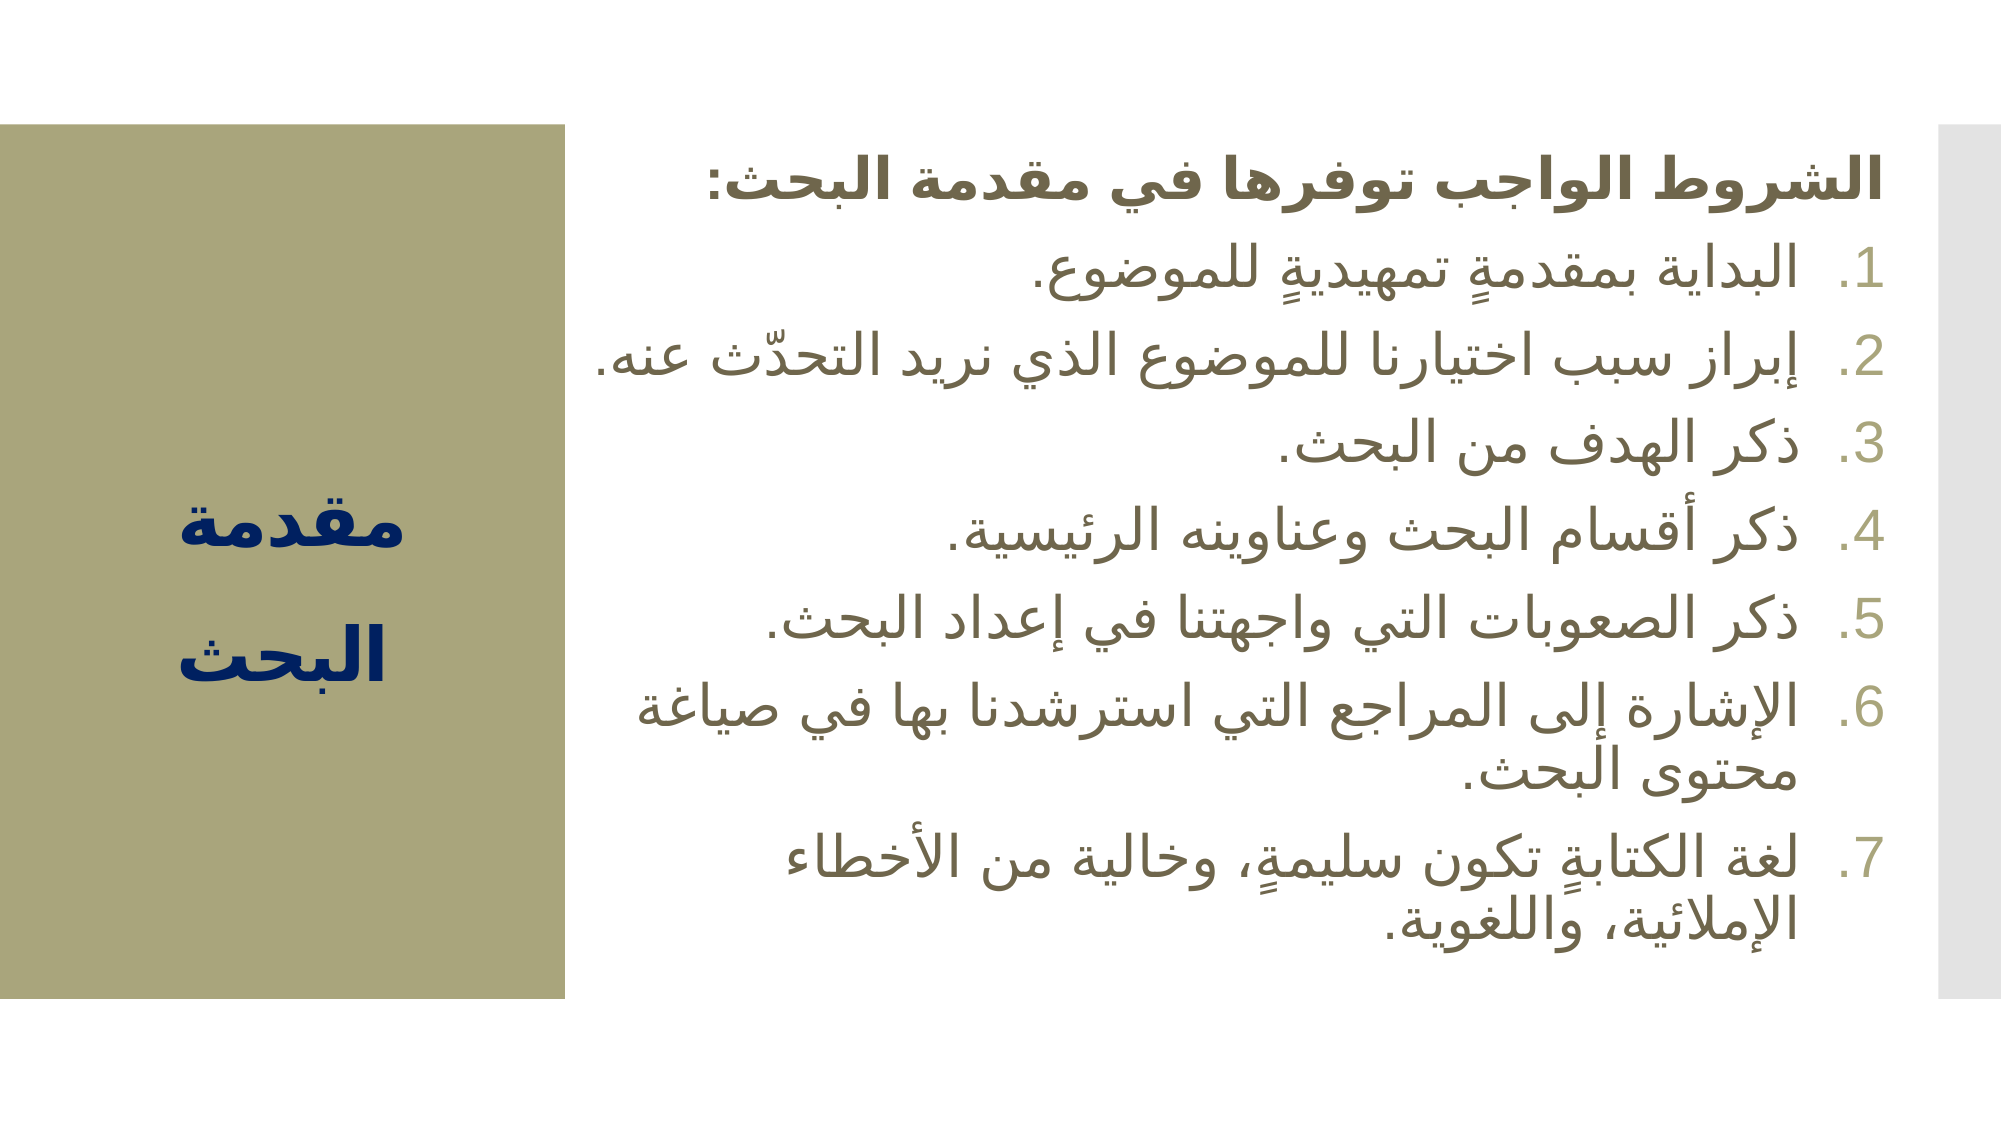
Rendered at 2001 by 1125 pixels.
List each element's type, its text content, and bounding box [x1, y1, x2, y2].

list الشروط الواجب توفرها في مقدمة البحث: البداية بمقدمةٍ تمهيديةٍ للموضوع. إبراز سبب اختيارنا للموضوع الذي نريد التحدّث عنه. ذكر الهدف من البحث. ذكر أقسام البحث وعناوينه الرئيسية. ذكر الصعوبات التي واجهتنا في إعداد البحث. الإشارة إلى المراجع التي استرشدنا بها في صياغة محتوى البحث. لغة الكتابةٍ تكون سليمةٍ، وخالية من الأخطاء الإملائية، واللغوية. [568, 141, 1901, 982]
title مقدمة البحث [41, 184, 525, 940]
